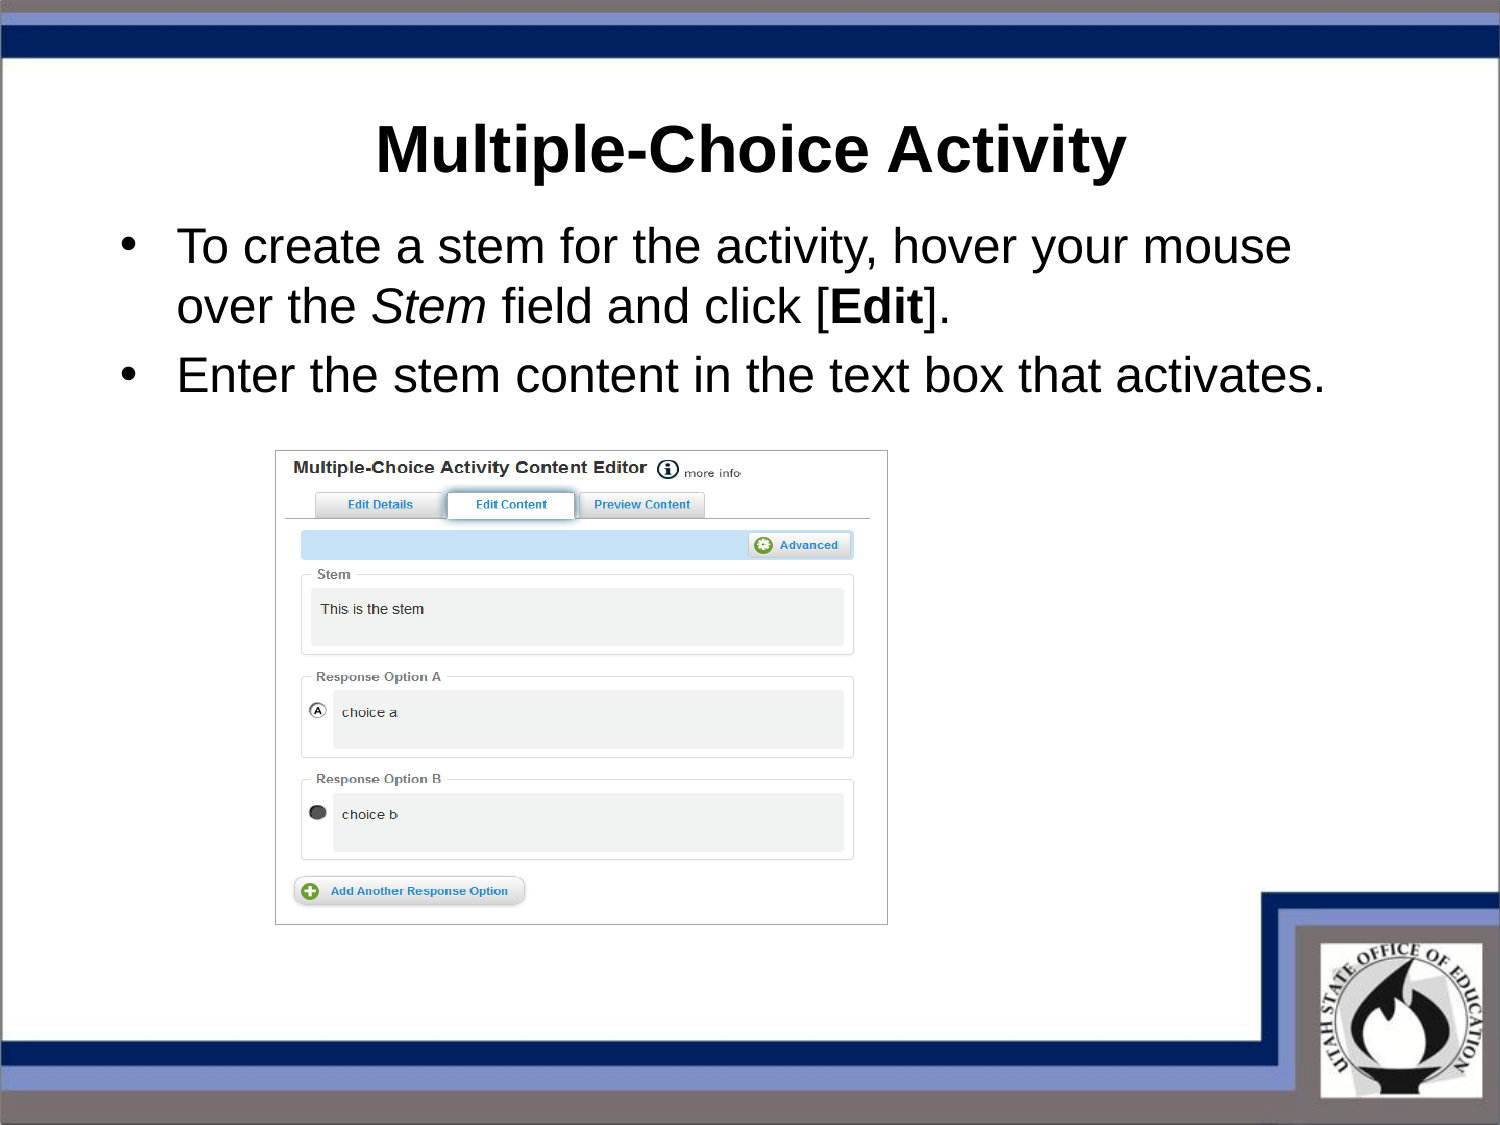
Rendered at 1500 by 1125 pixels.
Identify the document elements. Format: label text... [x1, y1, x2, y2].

picture [0, 0, 1500, 1125]
list To create a stem for the activity, hover your mouse over the Stem field and click [Edit]. Enter the stem content in the text box that activates. [104, 205, 1399, 741]
title Multiple-Choice Activity [104, 99, 1399, 191]
